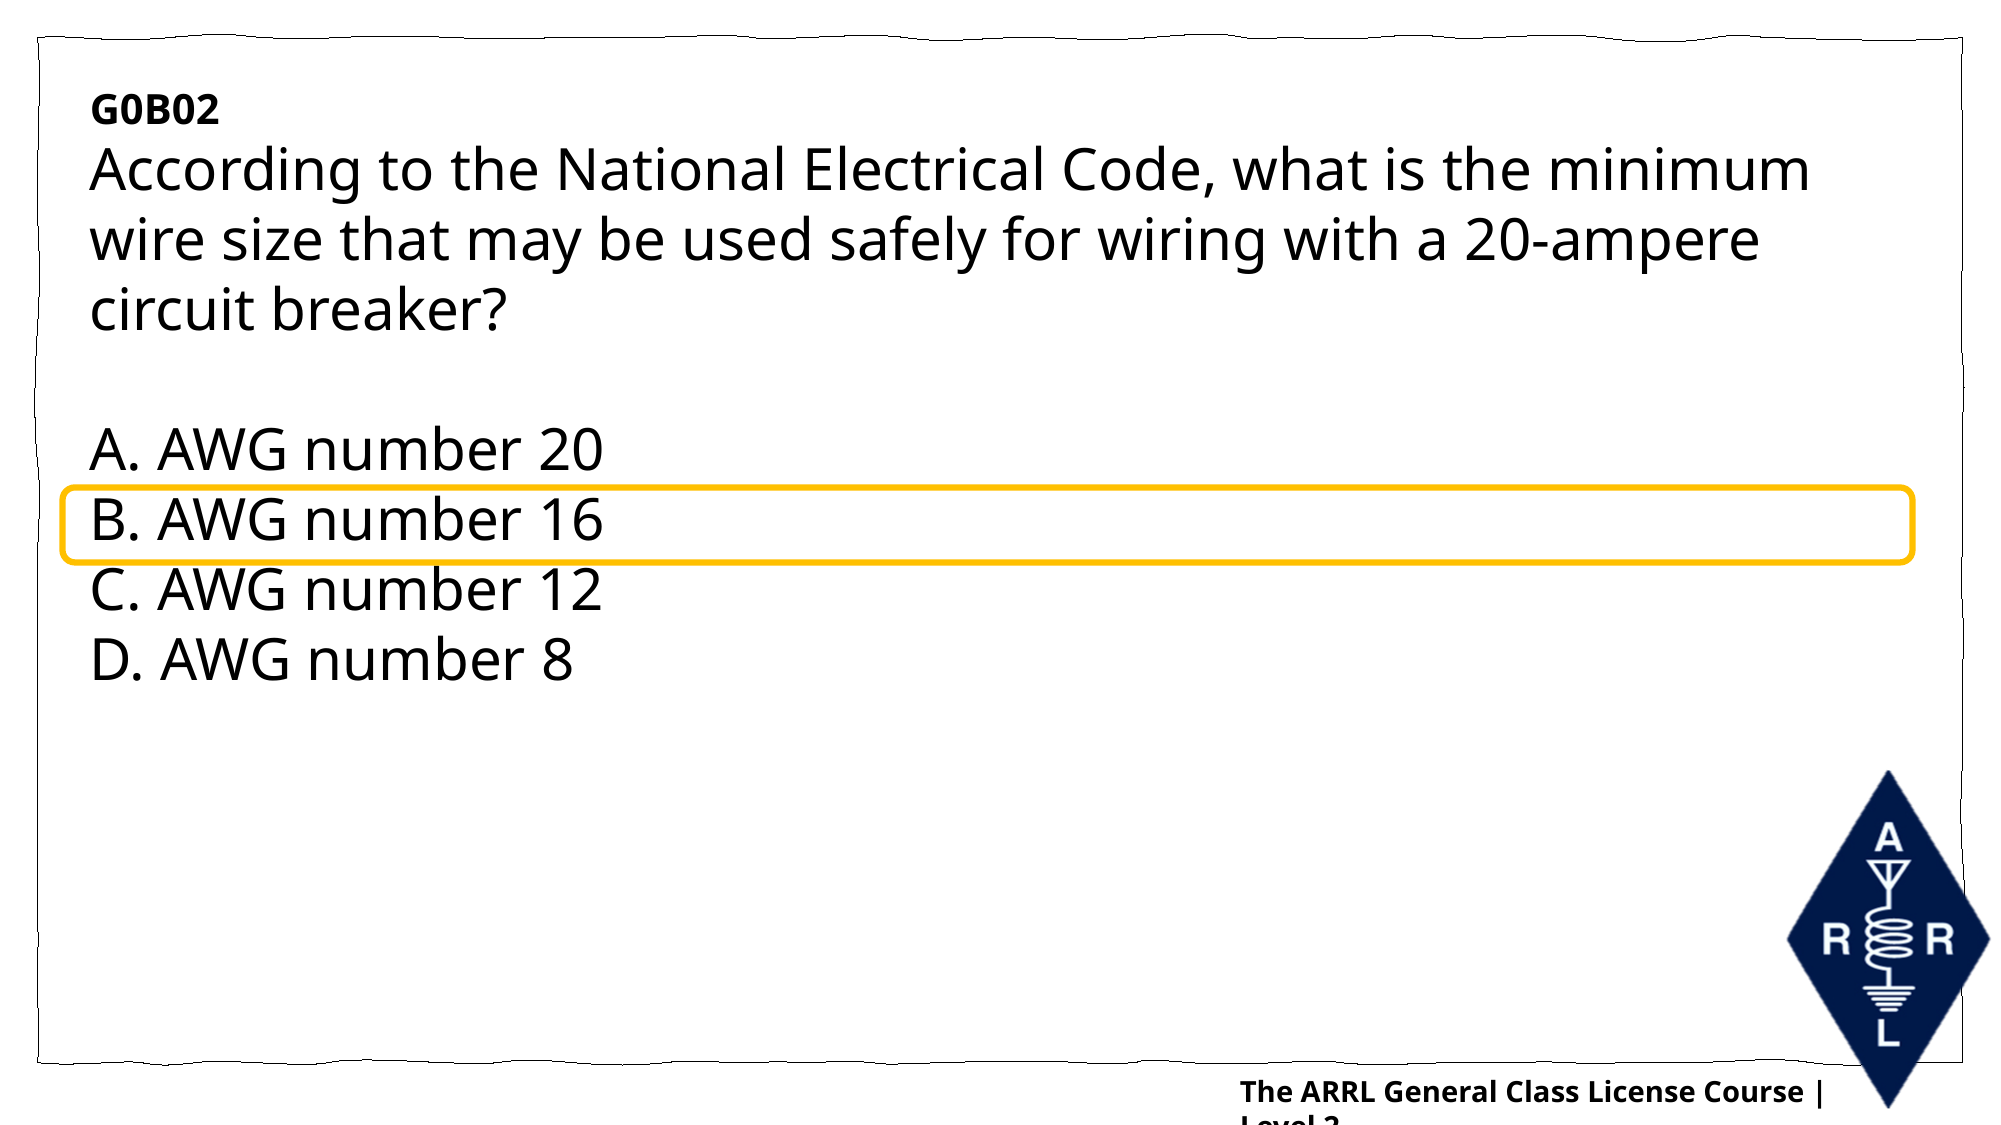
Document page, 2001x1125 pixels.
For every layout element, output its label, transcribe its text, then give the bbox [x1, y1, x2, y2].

picture [1773, 752, 1999, 1125]
text_box G0B02 According to the National Electrical Code, what is the minimum wire size that may be used safely for wiring with a 20-ampere circuit breaker? A. AWG number 20 B. AWG number 16 C. AWG number 12 D. AWG number 8 [75, 564, 1850, 700]
text_box [61, 486, 1914, 564]
text_box G0B02 According to the National Electrical Code, what is the minimum wire size that may be used safely for wiring with a 20-ampere circuit breaker? A. AWG number 20 B. AWG number 16 C. AWG number 12 D. AWG number 8 [75, 75, 1850, 486]
